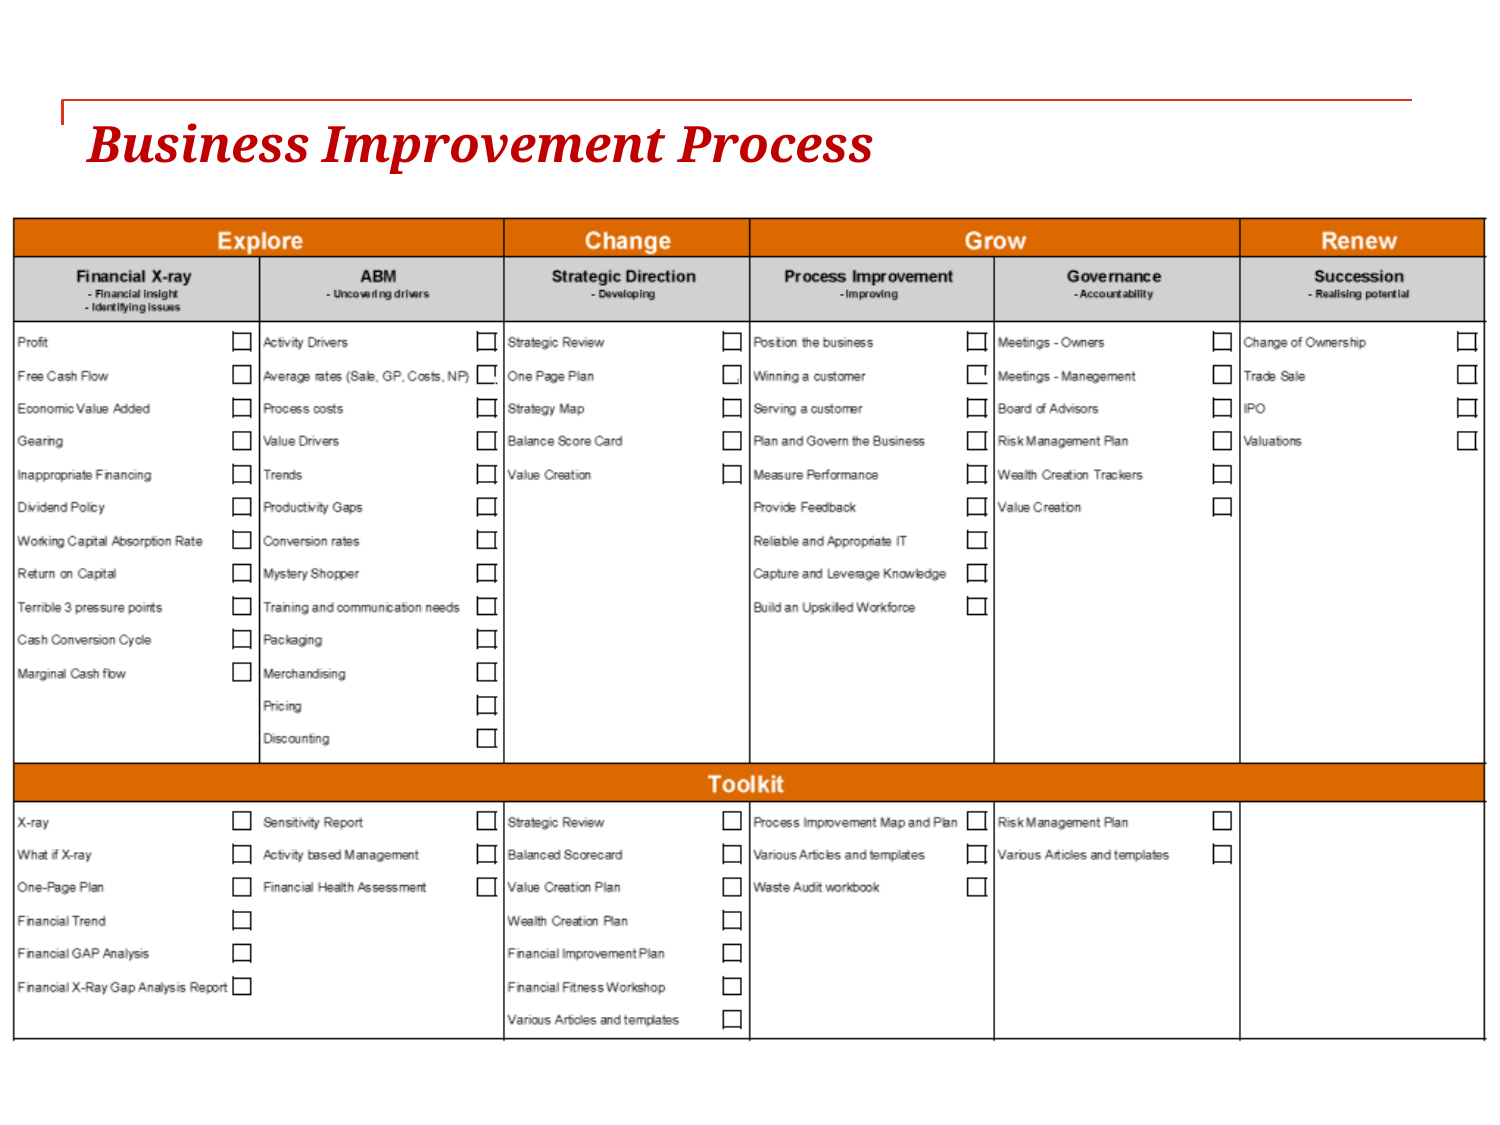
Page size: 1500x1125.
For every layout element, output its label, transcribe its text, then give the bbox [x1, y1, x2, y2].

picture [0, 211, 1500, 1048]
title Business Improvement Process [87, 112, 1413, 210]
